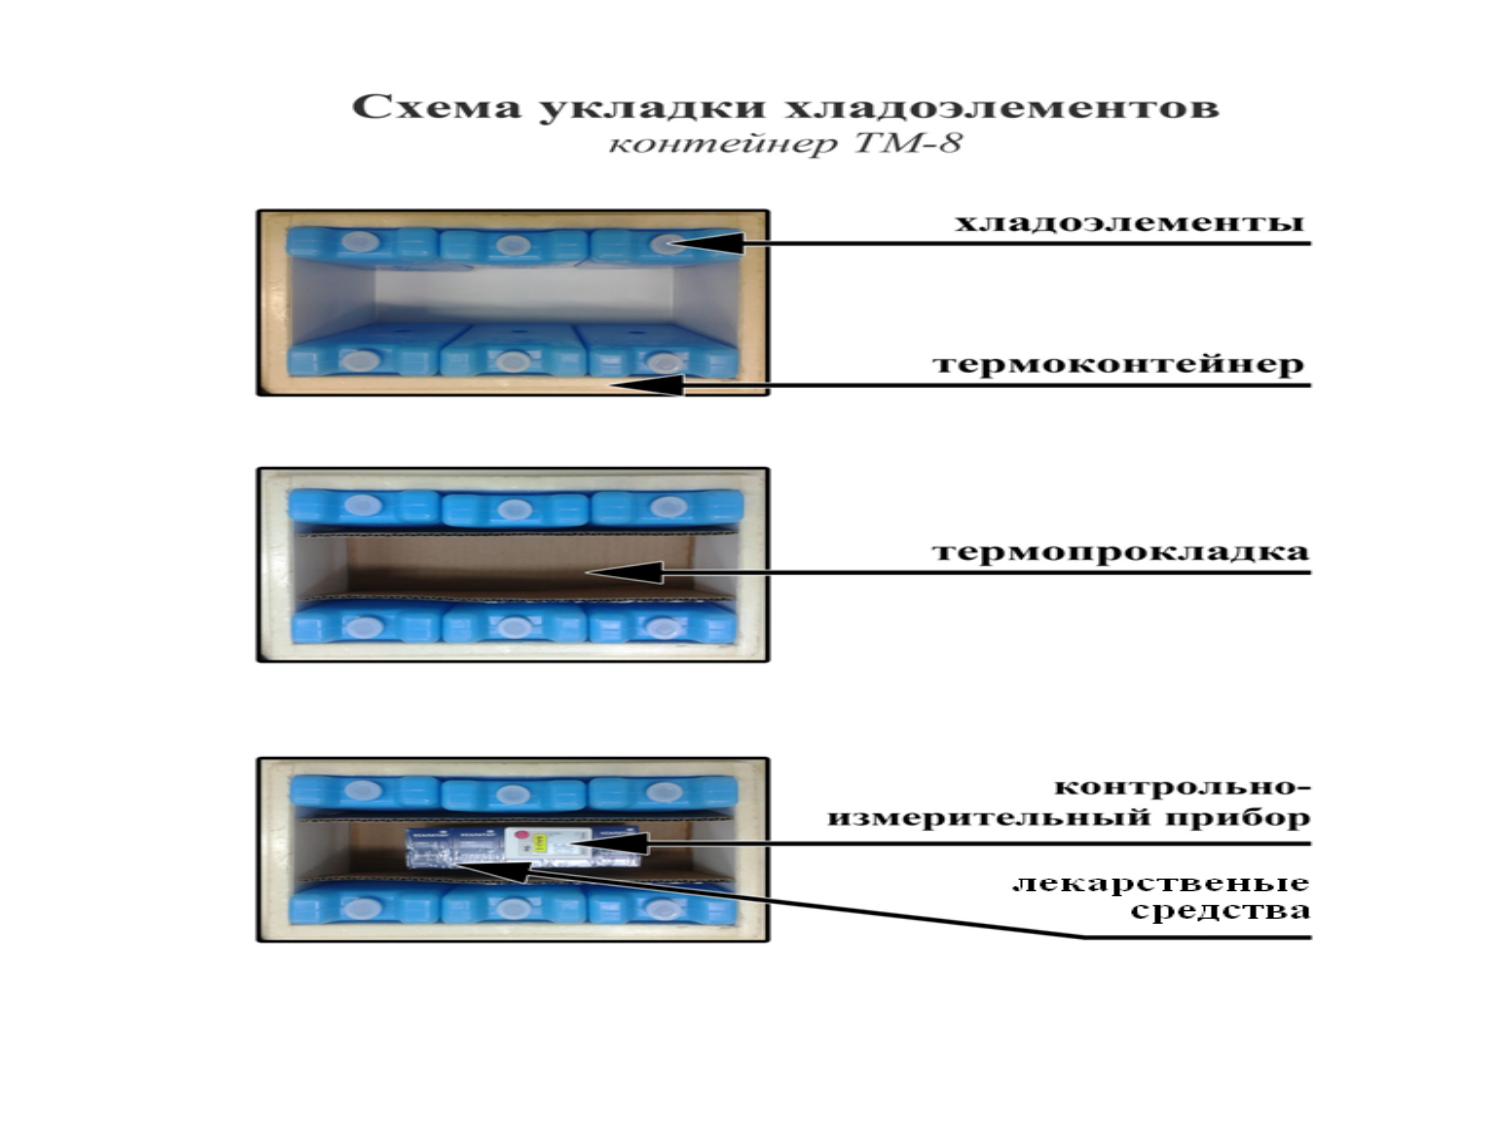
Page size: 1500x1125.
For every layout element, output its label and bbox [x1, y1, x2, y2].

list [168, 44, 1426, 1057]
